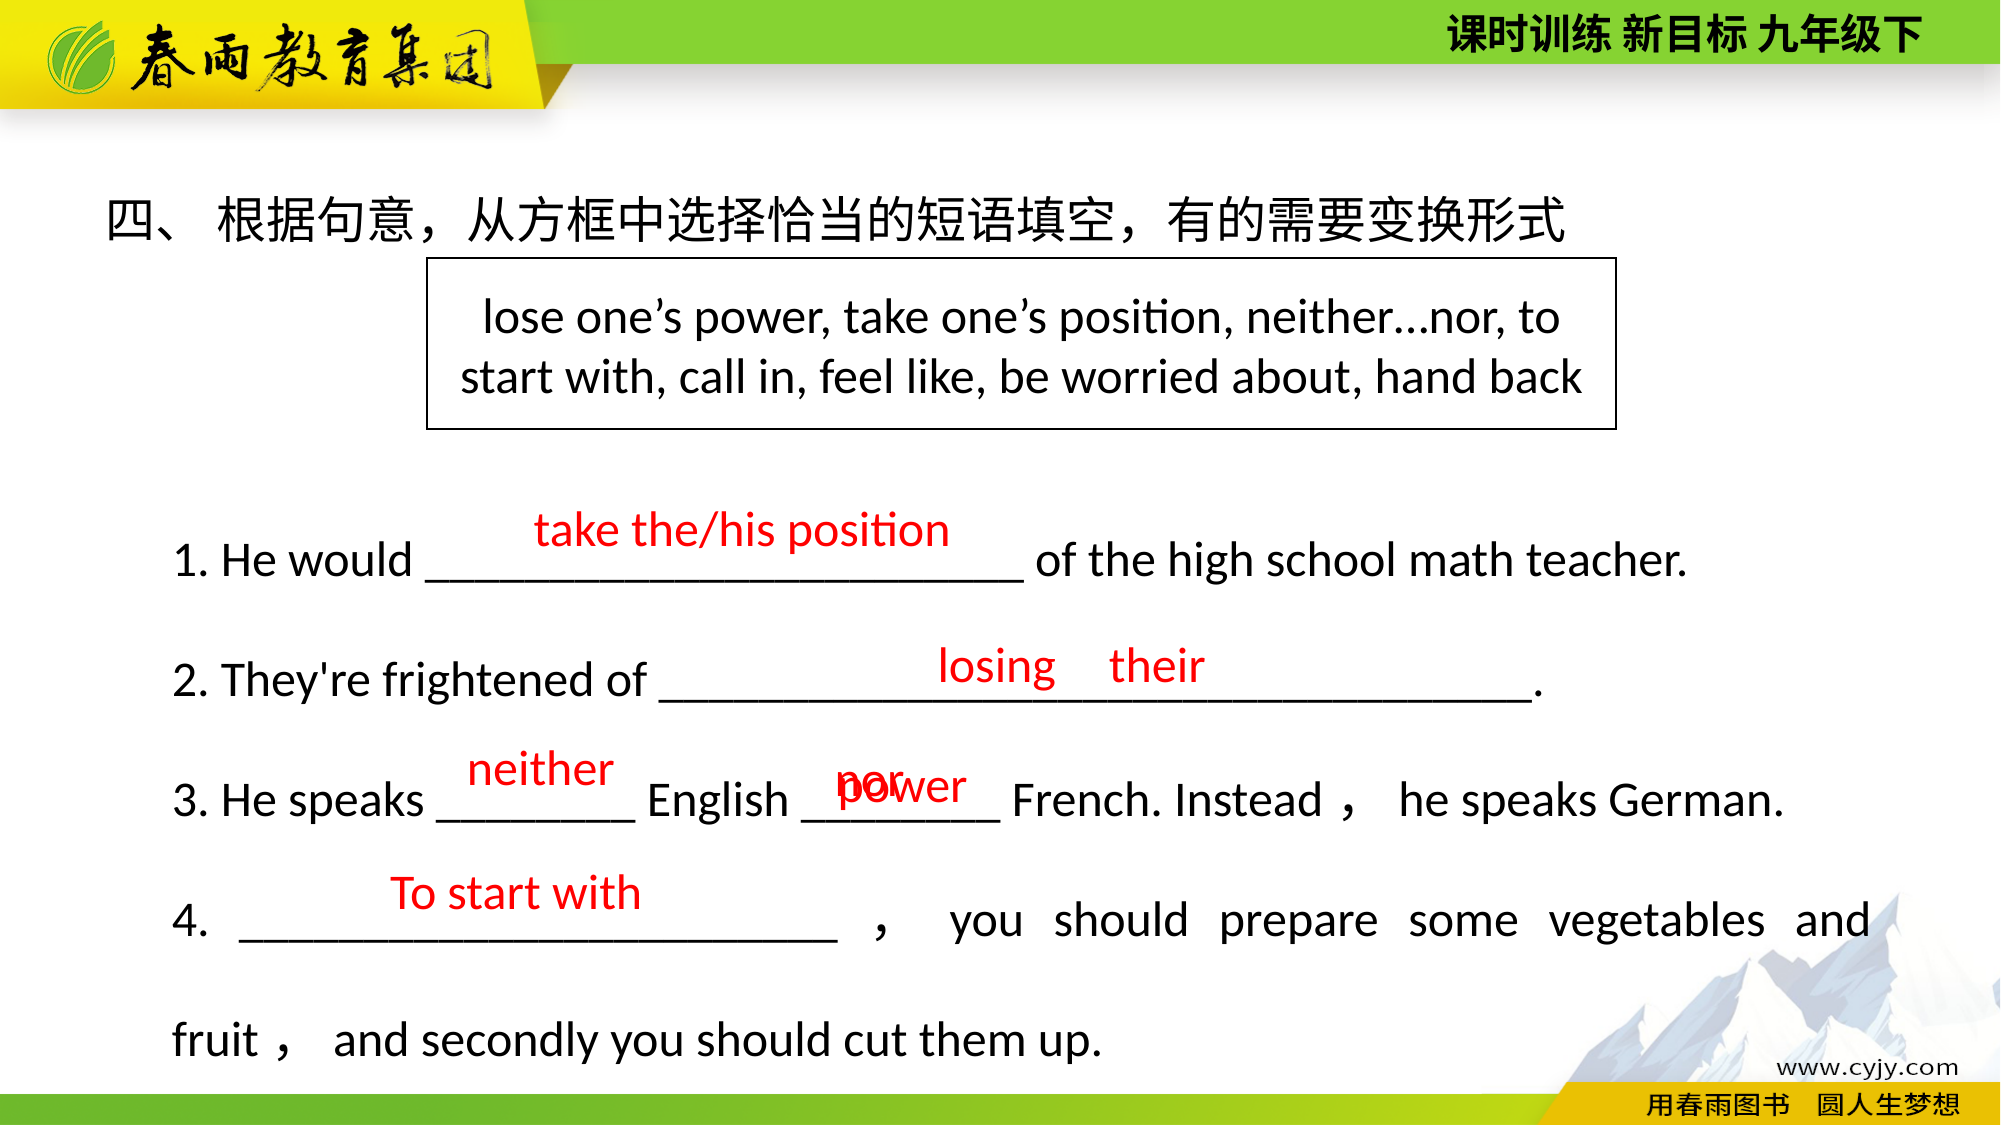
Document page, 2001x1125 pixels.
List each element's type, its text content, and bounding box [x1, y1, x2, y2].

text_box losing their power [822, 565, 1221, 700]
text_box take the/his position [518, 489, 966, 565]
text_box lose one’s power, take one’s position, neither…nor, to start with, call in, feel like, be worried about, hand back [426, 257, 1617, 430]
text_box nor [819, 739, 982, 815]
text_box neither [452, 728, 631, 804]
picture [0, 0, 2001, 1125]
text_box To start with [375, 852, 658, 927]
text_box 1. He would ________________________ of the high school math teacher. 2. They're frightened of ___________________________________. 3. He speaks ________ English ________ French. Instead，he speaks German. 4. ________________________，you should prepare some vegetables and fruit，and secondly you should cut them up. [157, 458, 1887, 1074]
text_box 四、 根据句意，从方框中选择恰当的短语填空，有的需要变换形式 [90, 121, 1617, 257]
